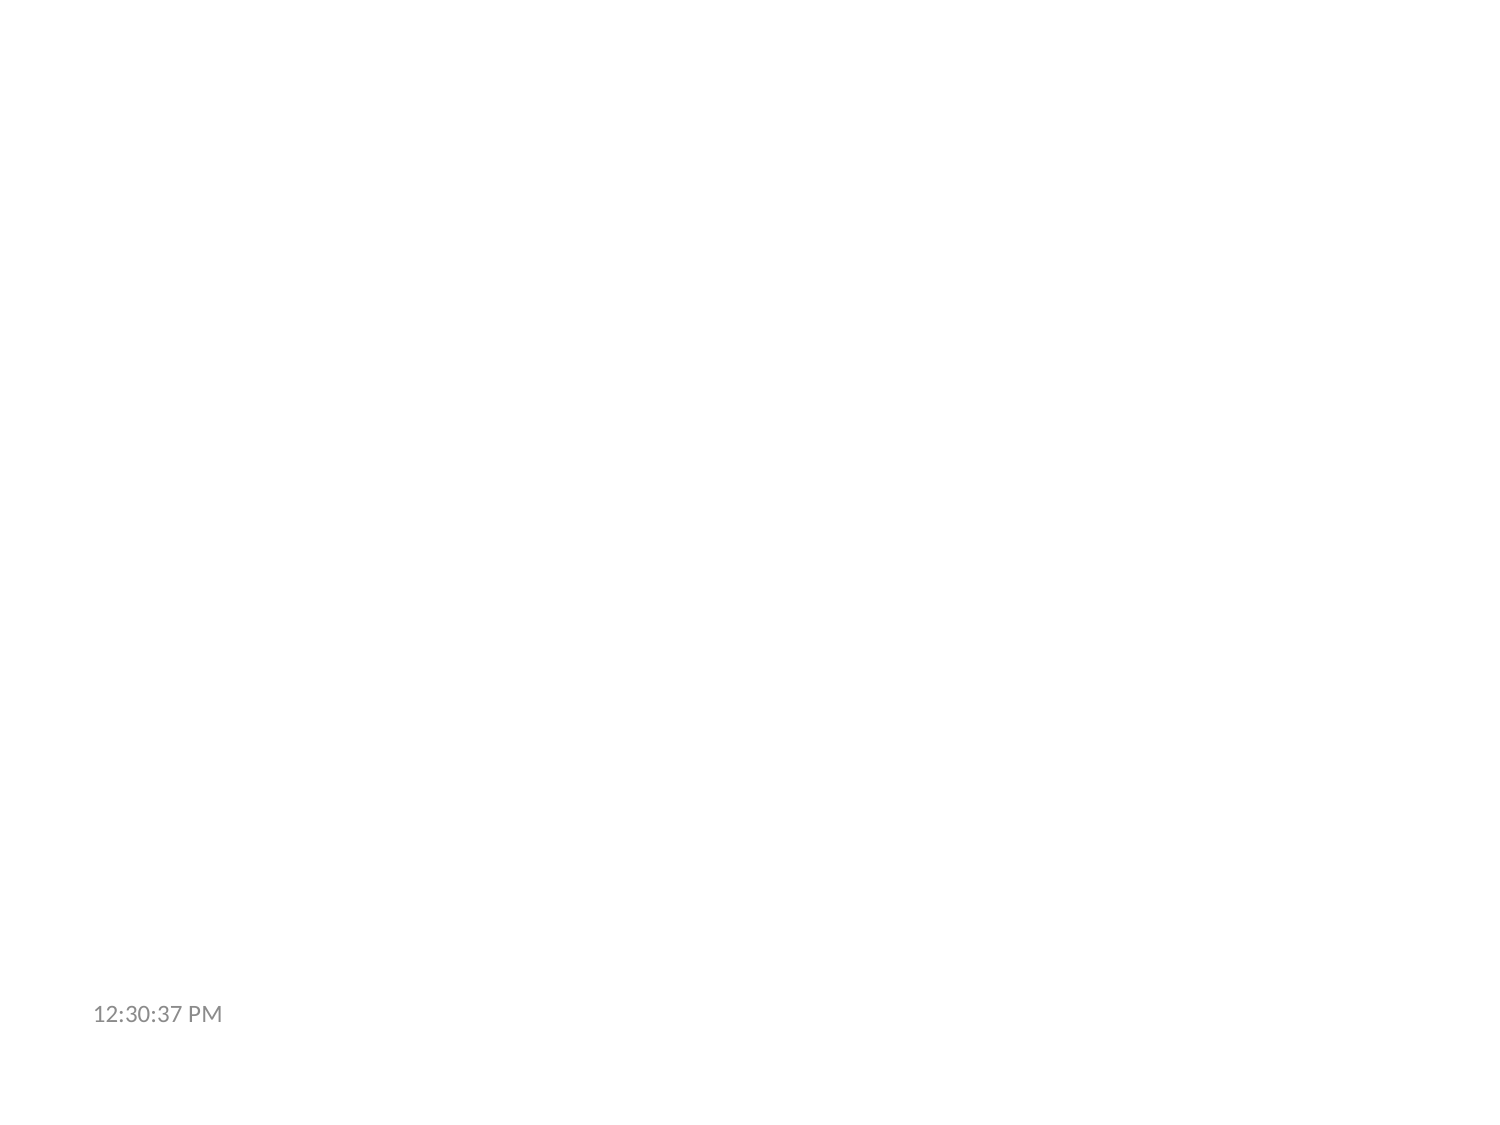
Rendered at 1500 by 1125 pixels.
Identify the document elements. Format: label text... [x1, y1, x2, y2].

text_box 3:35:09 PM [77, 982, 428, 1043]
